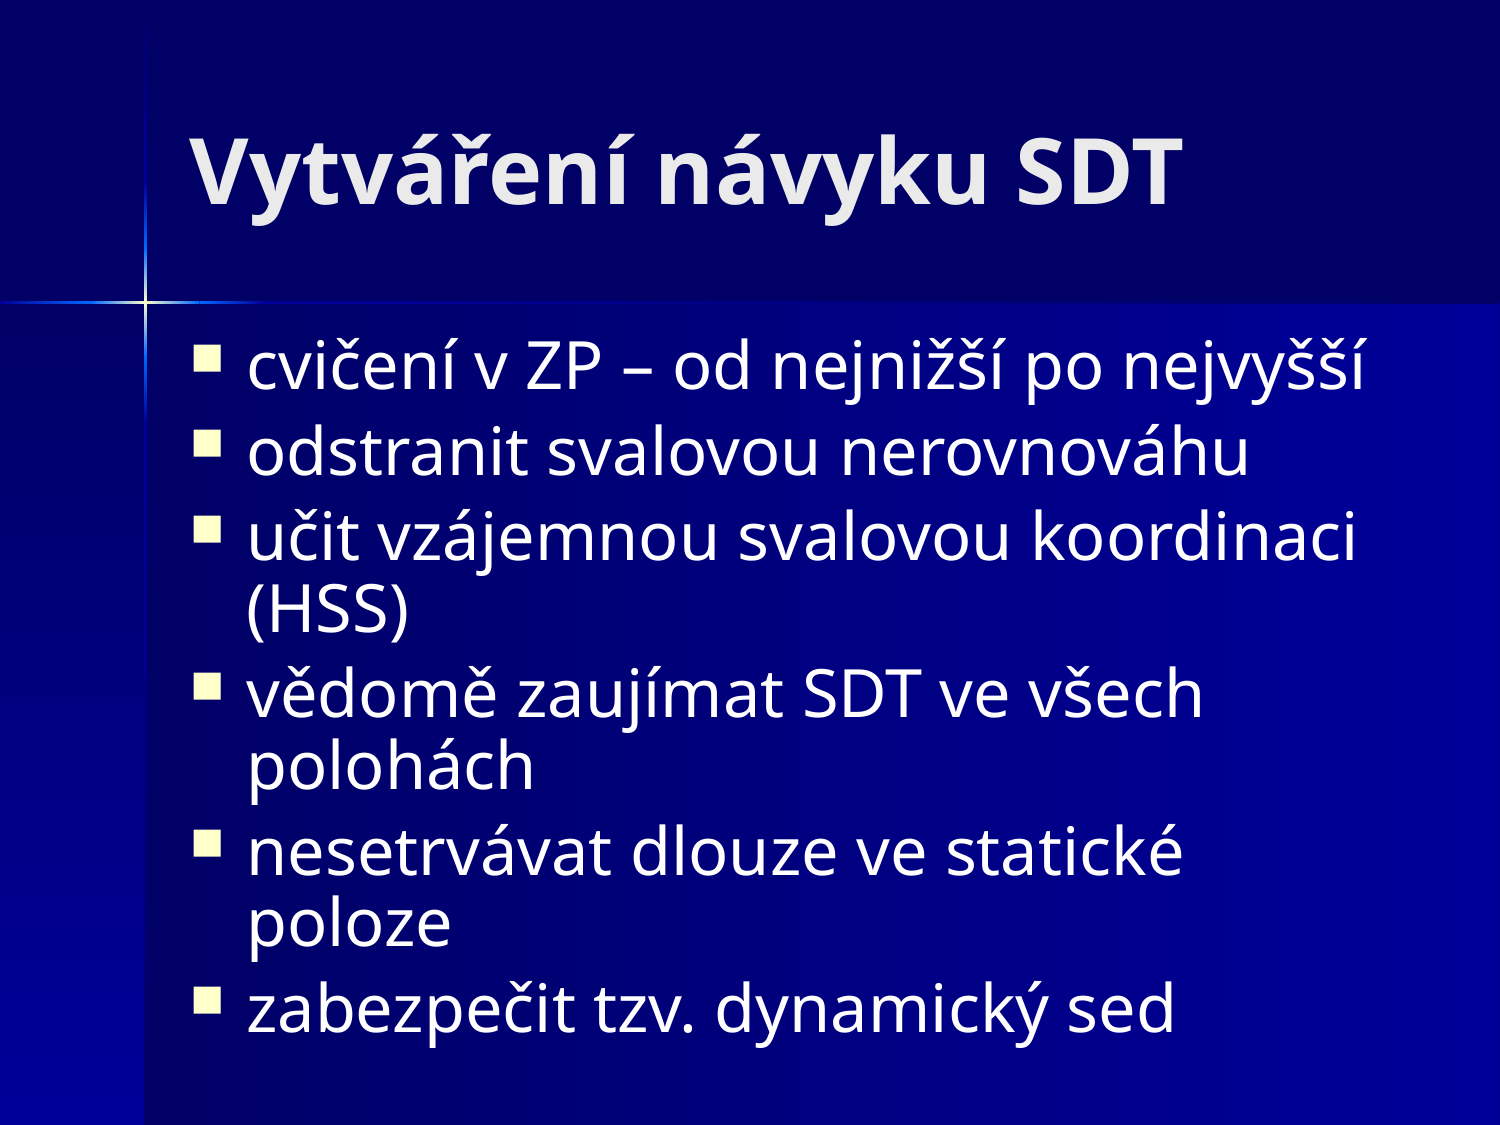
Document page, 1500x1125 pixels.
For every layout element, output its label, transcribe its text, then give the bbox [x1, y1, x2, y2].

list cvičení v ZP – od nejnižší po nejvyšší odstranit svalovou nerovnováhu učit vzájemnou svalovou koordinaci (HSS) vědomě zaujímat SDT ve všech polohách nesetrvávat dlouze ve statické poloze zabezpečit tzv. dynamický sed [174, 324, 1413, 1001]
title Vytváření návyku SDT [174, 49, 1413, 286]
